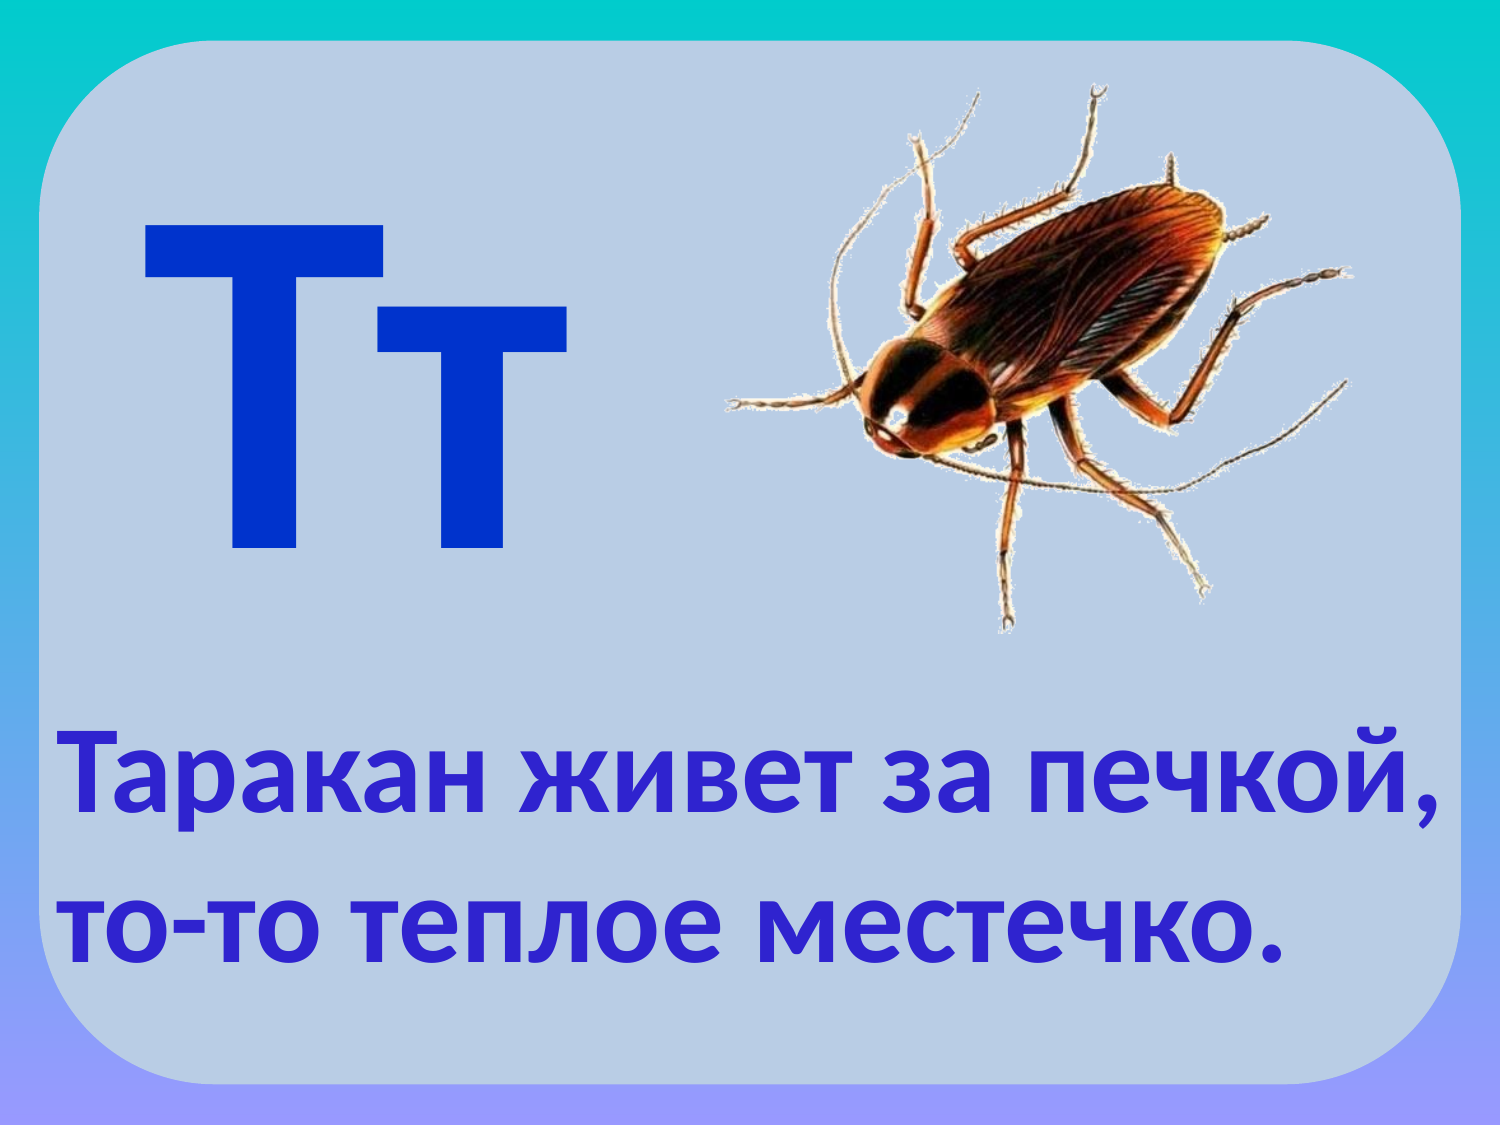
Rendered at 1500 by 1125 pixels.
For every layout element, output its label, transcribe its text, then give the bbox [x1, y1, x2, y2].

text_box [39, 40, 1461, 935]
picture [690, 74, 1435, 634]
text_box Тт [125, 42, 585, 656]
text_box [62, 996, 1438, 1085]
text_box Таракан живет за печкой, то-то теплое местечко. [41, 680, 1500, 996]
